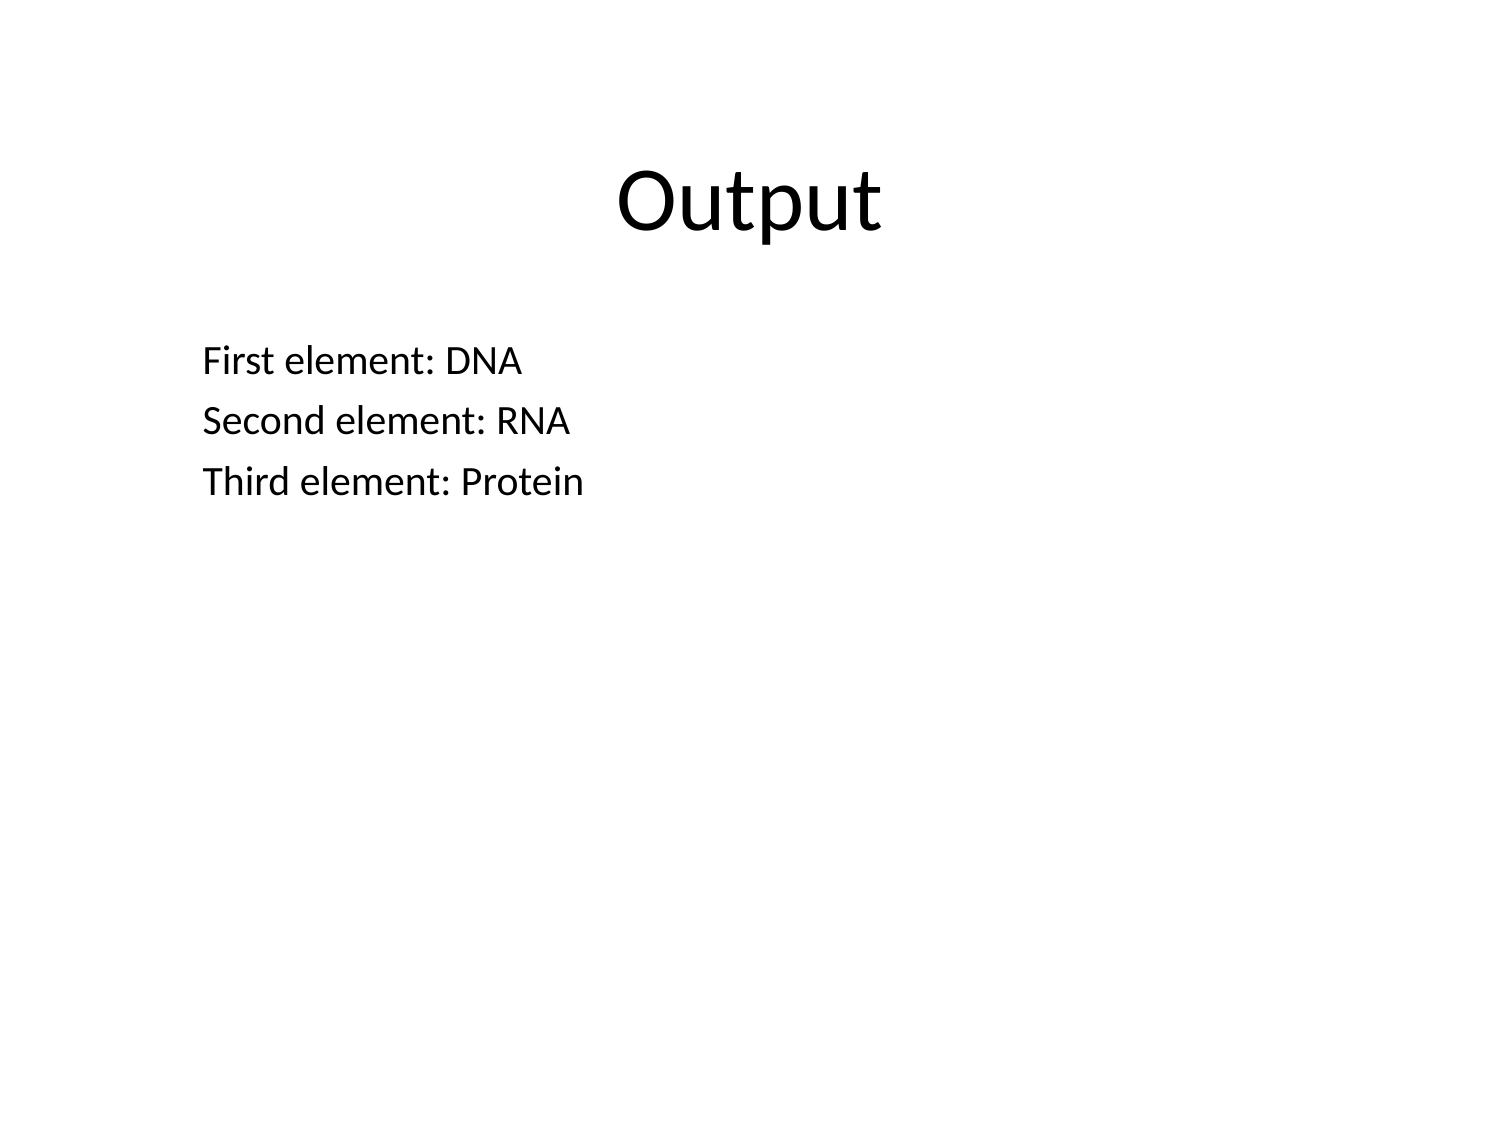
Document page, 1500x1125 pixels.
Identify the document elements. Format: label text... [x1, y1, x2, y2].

title Output [112, 99, 1388, 288]
list First element: DNA Second element: RNA Third element: Protein [112, 324, 1388, 1000]
